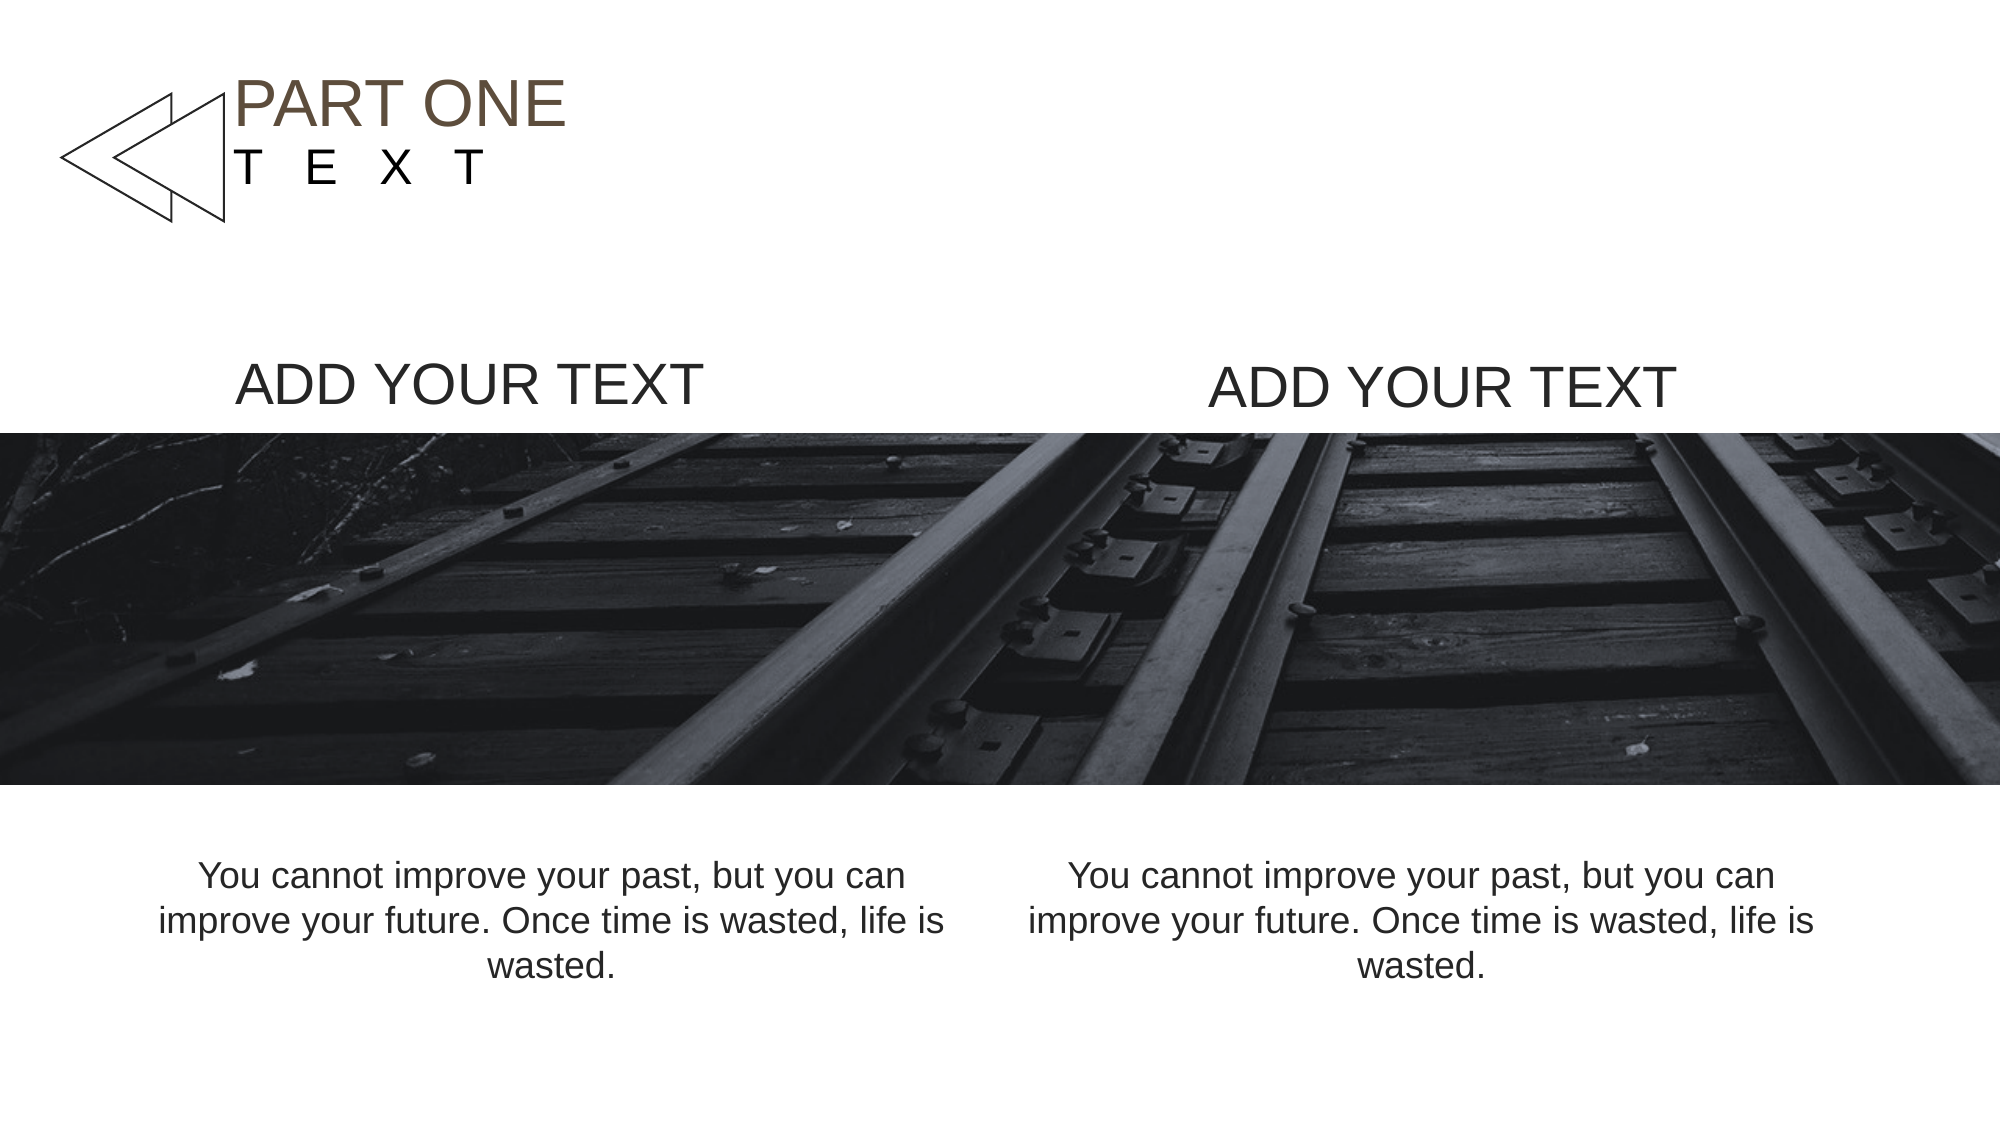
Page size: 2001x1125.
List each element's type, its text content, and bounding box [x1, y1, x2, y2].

text_box [0, 433, 2000, 786]
text_box T E X T [225, 126, 500, 202]
text_box ADD YOUR TEXT [220, 339, 720, 424]
text_box ADD YOUR TEXT [1193, 342, 1694, 427]
text_box You cannot improve your past, but you can improve your future. Once time is wasted, life is wasted. [993, 843, 1850, 994]
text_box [61, 93, 224, 222]
text_box You cannot improve your past, but you can improve your future. Once time is wasted, life is wasted. [124, 843, 980, 994]
text_box PART ONE [219, 52, 583, 148]
